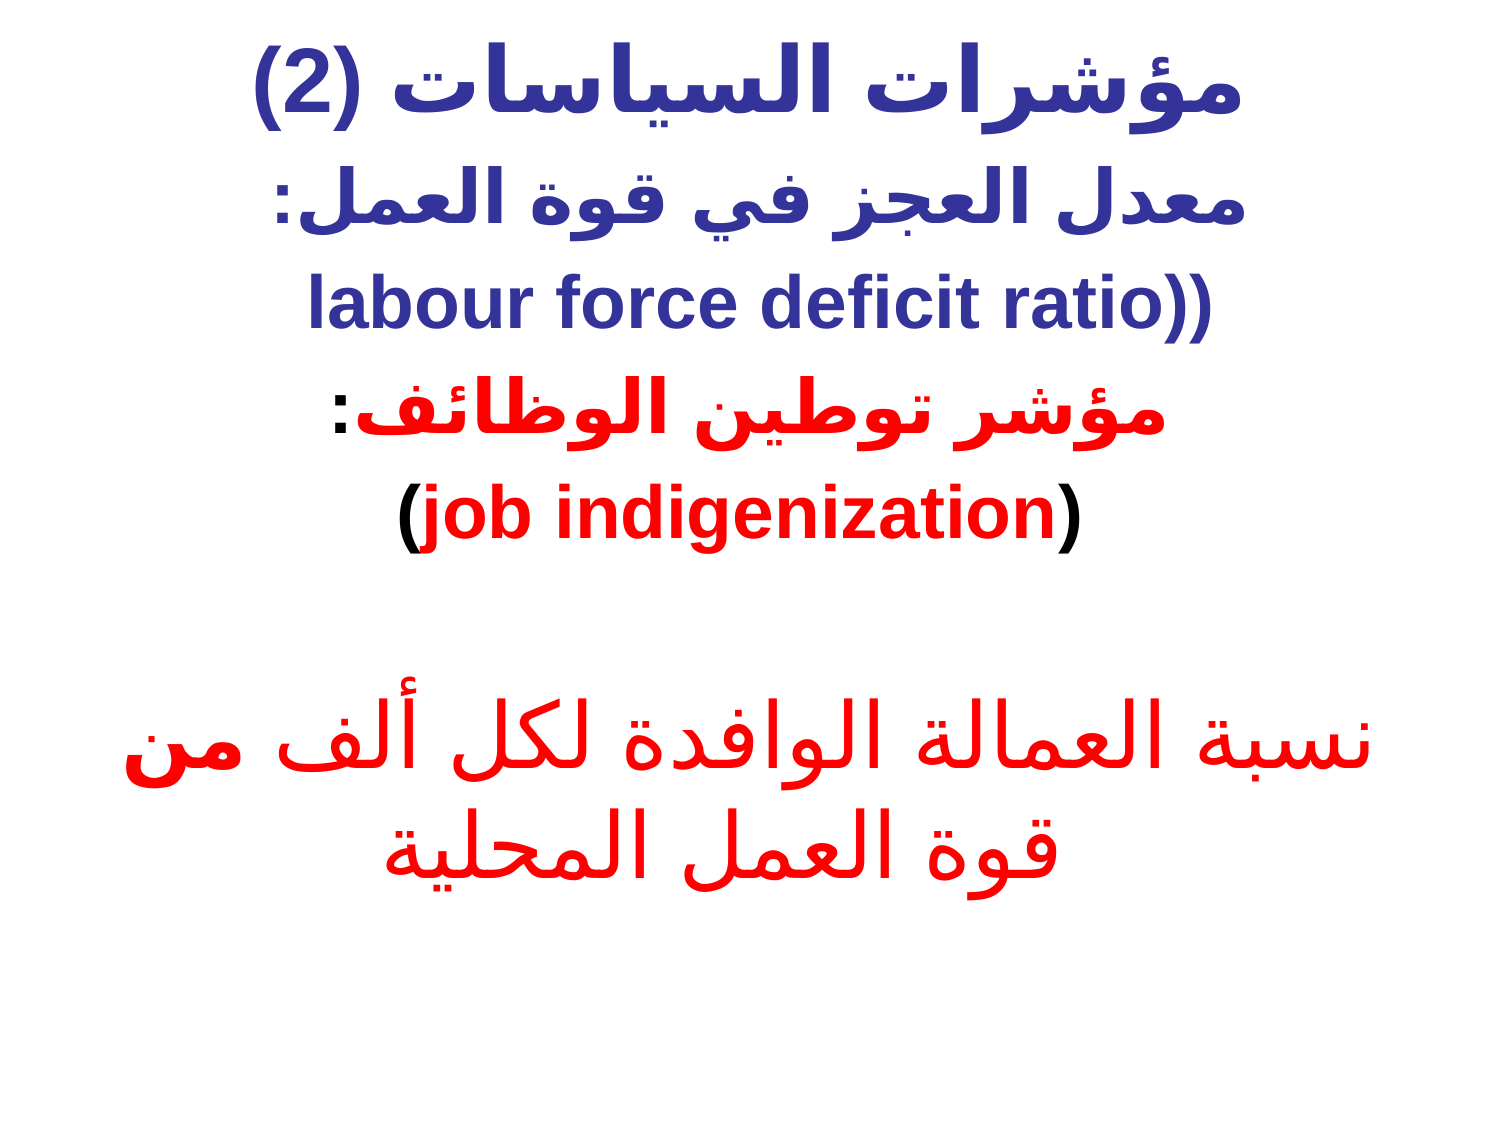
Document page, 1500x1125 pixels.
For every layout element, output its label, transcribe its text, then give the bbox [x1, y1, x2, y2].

title مؤشرات السياسات (2) [74, 23, 1426, 130]
list معدل العجز في قوة العمل: ((labour force deficit ratio مؤشر توطين الوظائف: (job indigenization) نسبة العمالة الوافدة لكل ألف من قوة العمل المحلية [74, 140, 1426, 1006]
